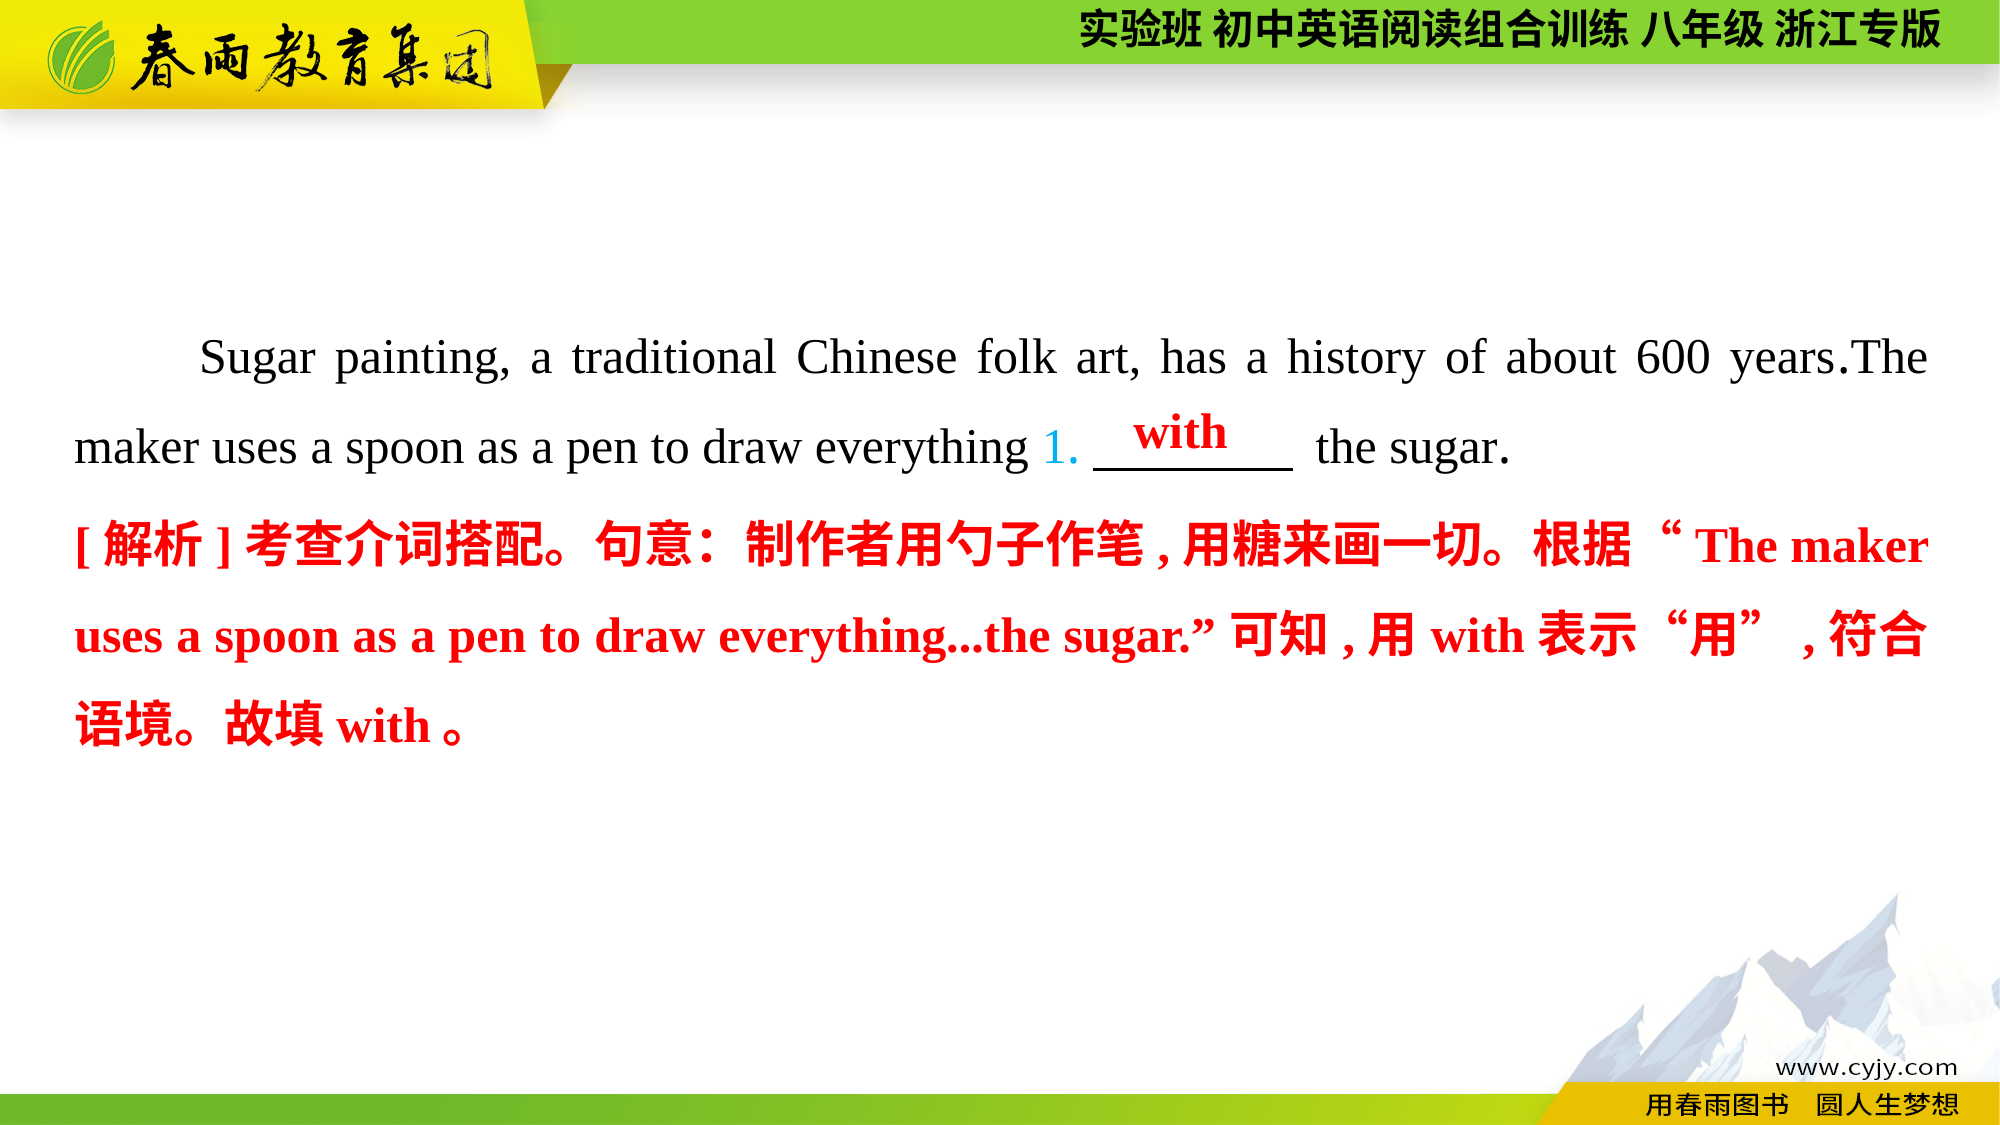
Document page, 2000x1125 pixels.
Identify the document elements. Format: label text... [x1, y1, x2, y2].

picture [0, 0, 2000, 1125]
text_box with [1118, 390, 1243, 466]
text_box [解析]考查介词搭配。句意：制作者用勺子作笔,用糖来画一切。根据“The maker uses a spoon as a pen to draw everything...the sugar.”可知,用with表示“用”,符合语境。故填with。 [59, 475, 1944, 761]
list Sugar painting, a traditional Chinese folk art, has a history of about 600 years.The maker uses a spoon as a pen to draw everything 1. the sugar. [59, 286, 1944, 472]
